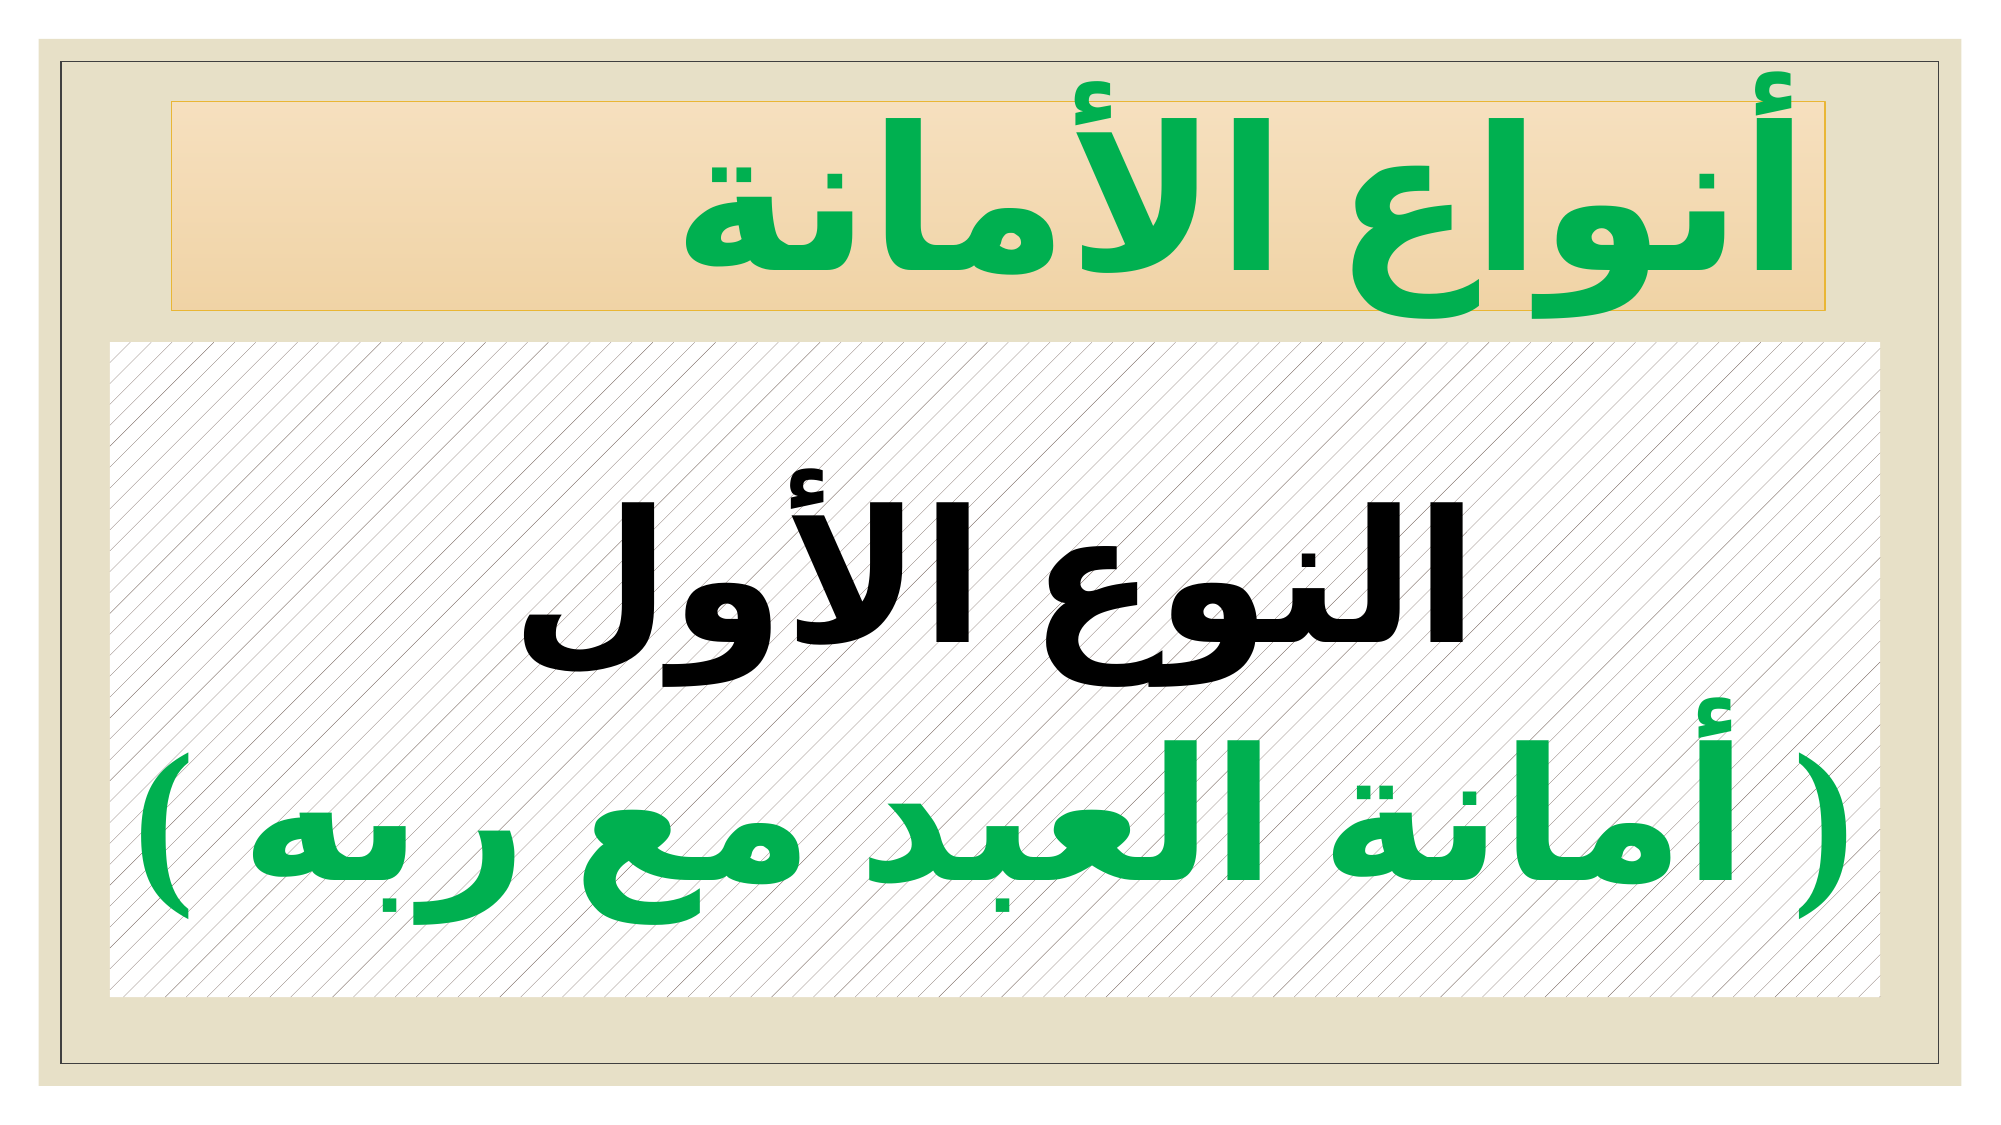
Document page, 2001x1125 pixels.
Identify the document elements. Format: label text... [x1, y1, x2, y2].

title أنواع الأمانة [171, 101, 1826, 311]
list النوع الأول ( أمانة العبد مع ربه ) [109, 342, 1881, 998]
